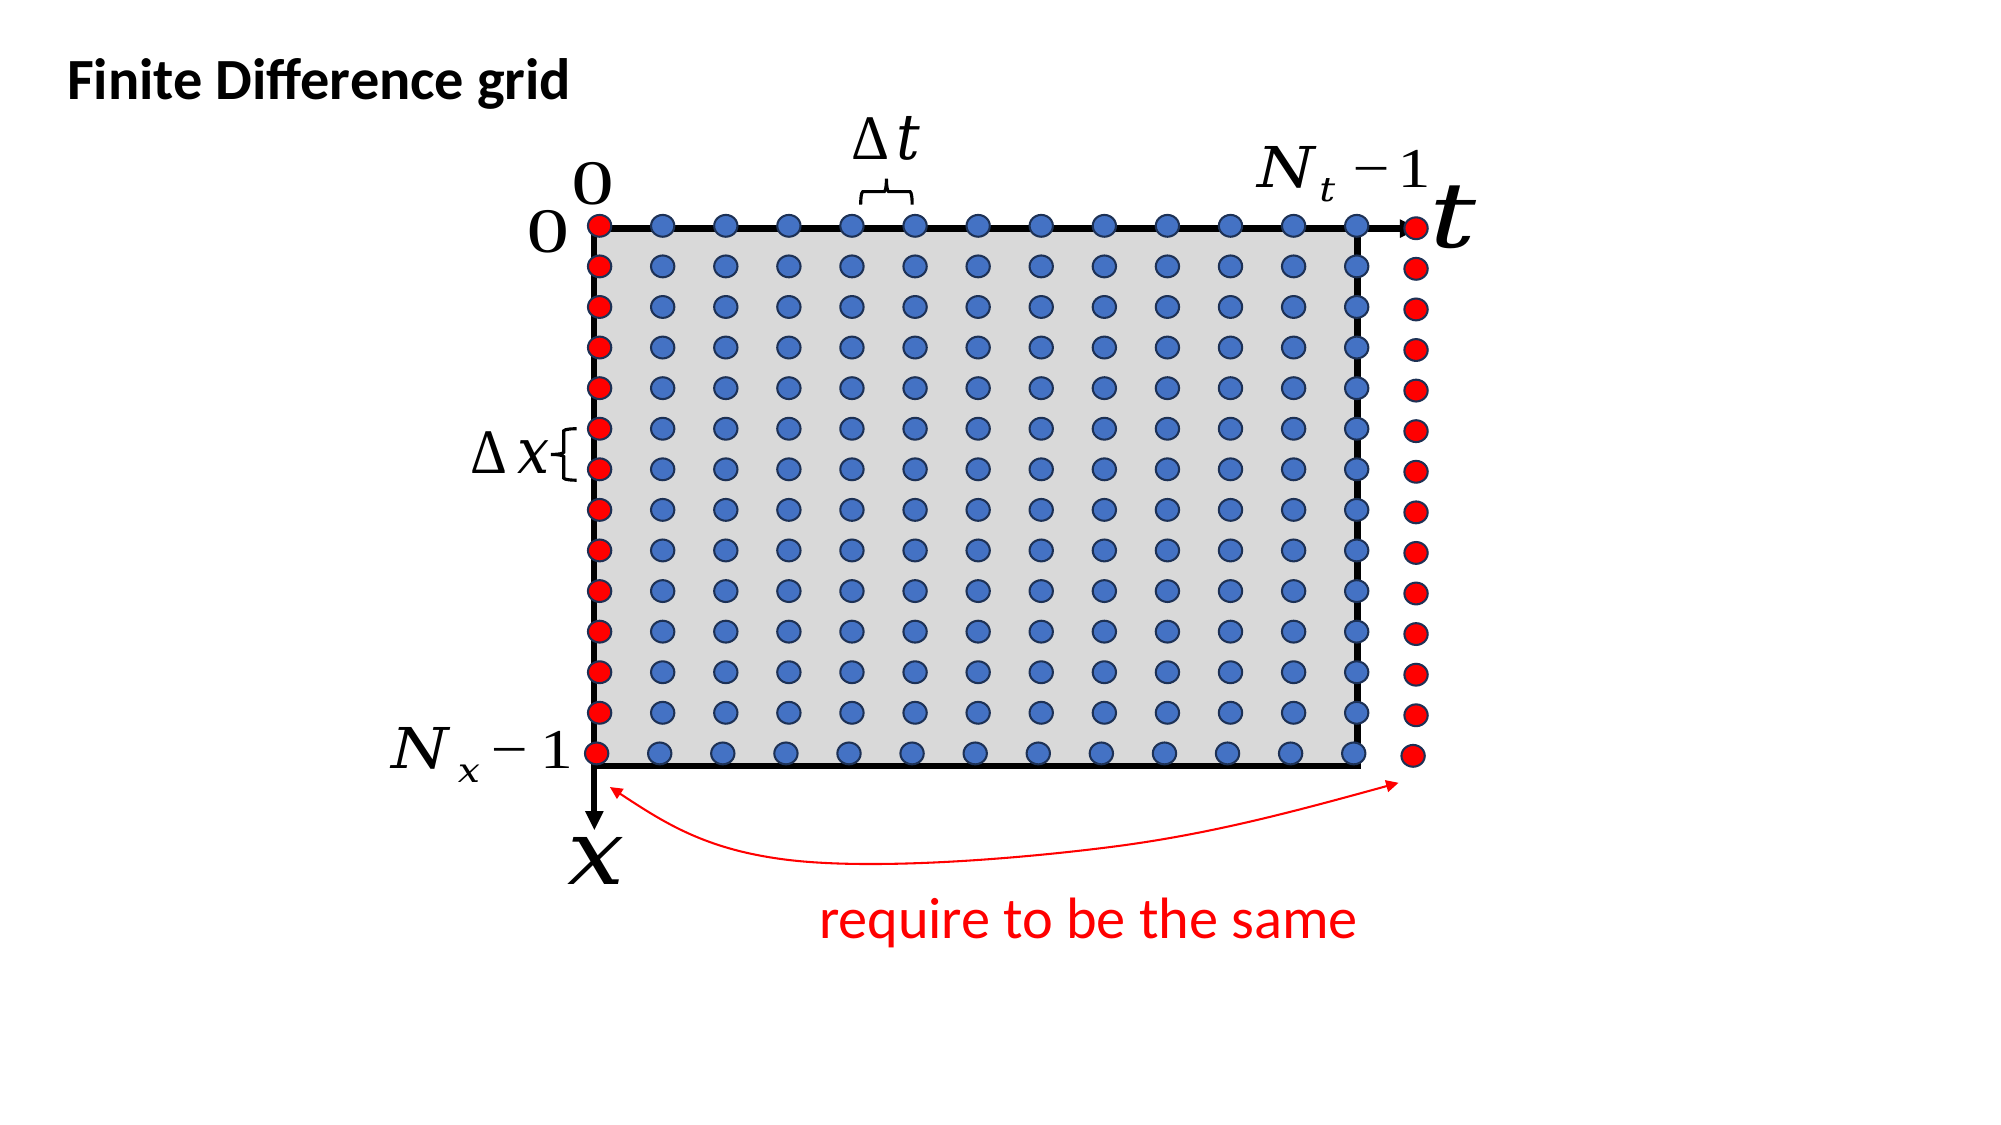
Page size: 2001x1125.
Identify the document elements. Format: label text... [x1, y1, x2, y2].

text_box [584, 214, 612, 765]
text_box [648, 214, 675, 765]
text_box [1278, 214, 1306, 765]
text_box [1215, 214, 1243, 765]
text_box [774, 214, 801, 765]
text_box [561, 148, 1484, 907]
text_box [963, 214, 990, 765]
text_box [1152, 214, 1180, 765]
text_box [1026, 214, 1053, 765]
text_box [711, 214, 738, 765]
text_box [1089, 214, 1116, 765]
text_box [1401, 217, 1428, 767]
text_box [900, 214, 927, 765]
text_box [1342, 214, 1369, 765]
text_box require to be the same [804, 872, 1550, 958]
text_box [837, 214, 864, 765]
text_box Finite Difference grid [52, 33, 1824, 119]
